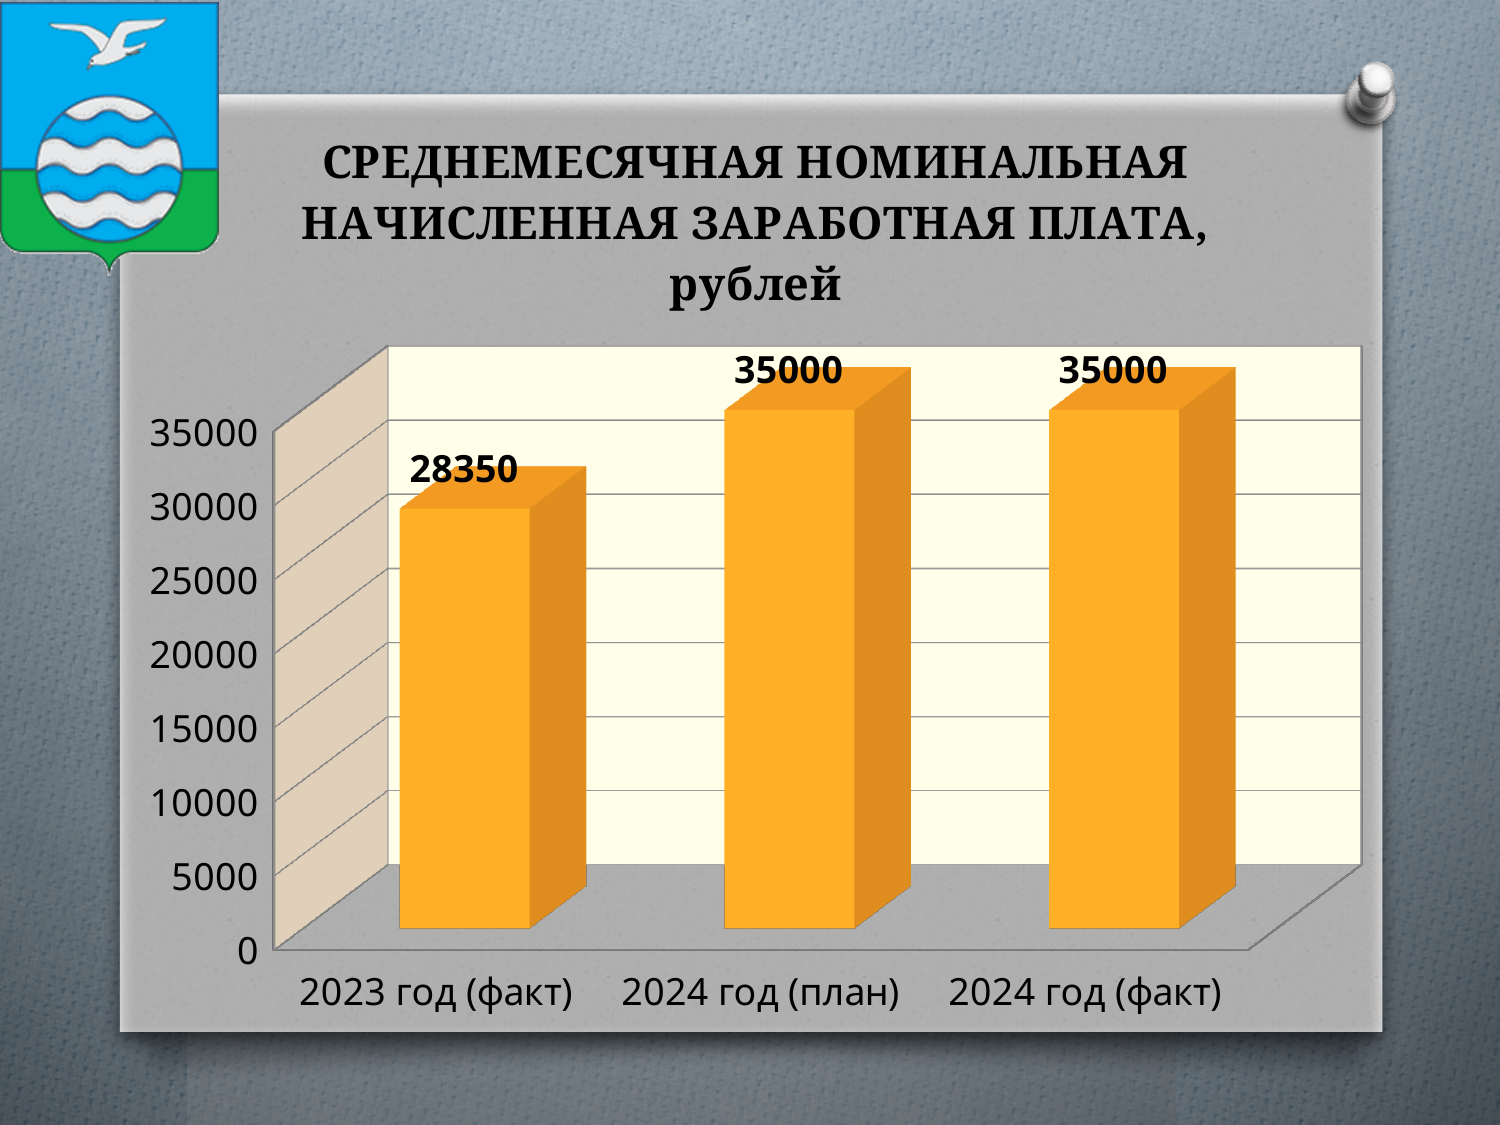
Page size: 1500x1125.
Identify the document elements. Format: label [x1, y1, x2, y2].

picture [1317, 35, 1439, 141]
chart [123, 89, 1389, 1036]
picture [0, 2, 219, 276]
